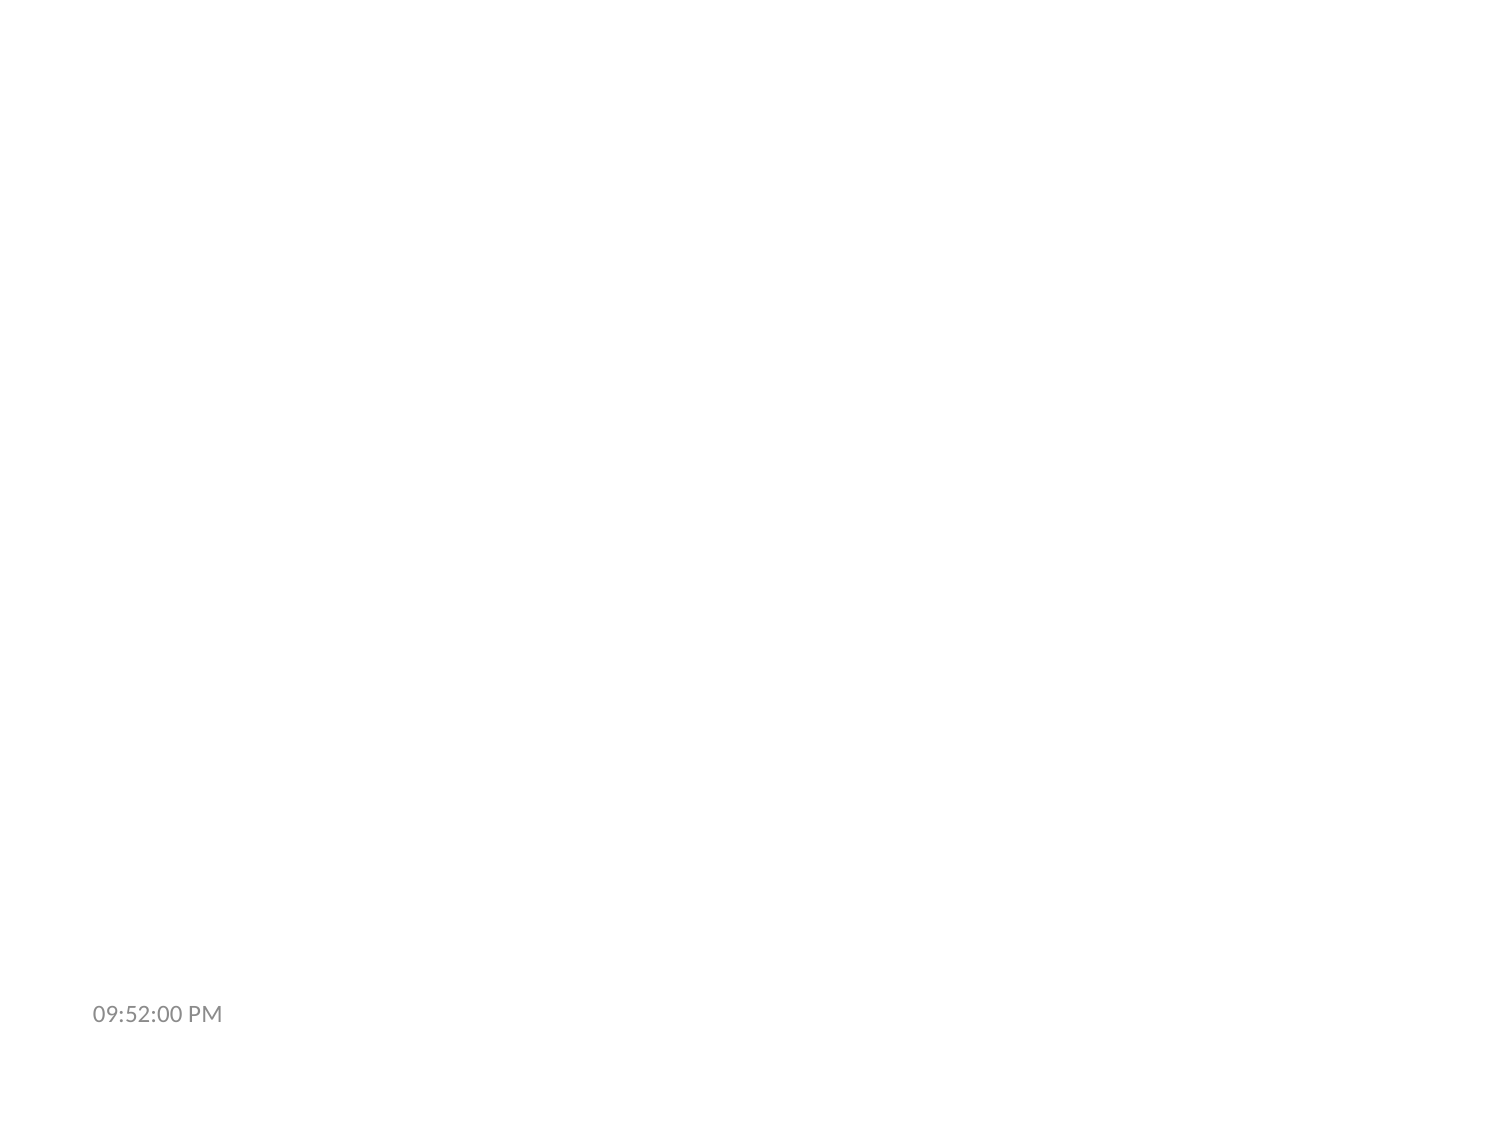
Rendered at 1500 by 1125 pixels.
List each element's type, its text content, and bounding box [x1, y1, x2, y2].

text_box 3:35:09 PM [77, 982, 428, 1043]
